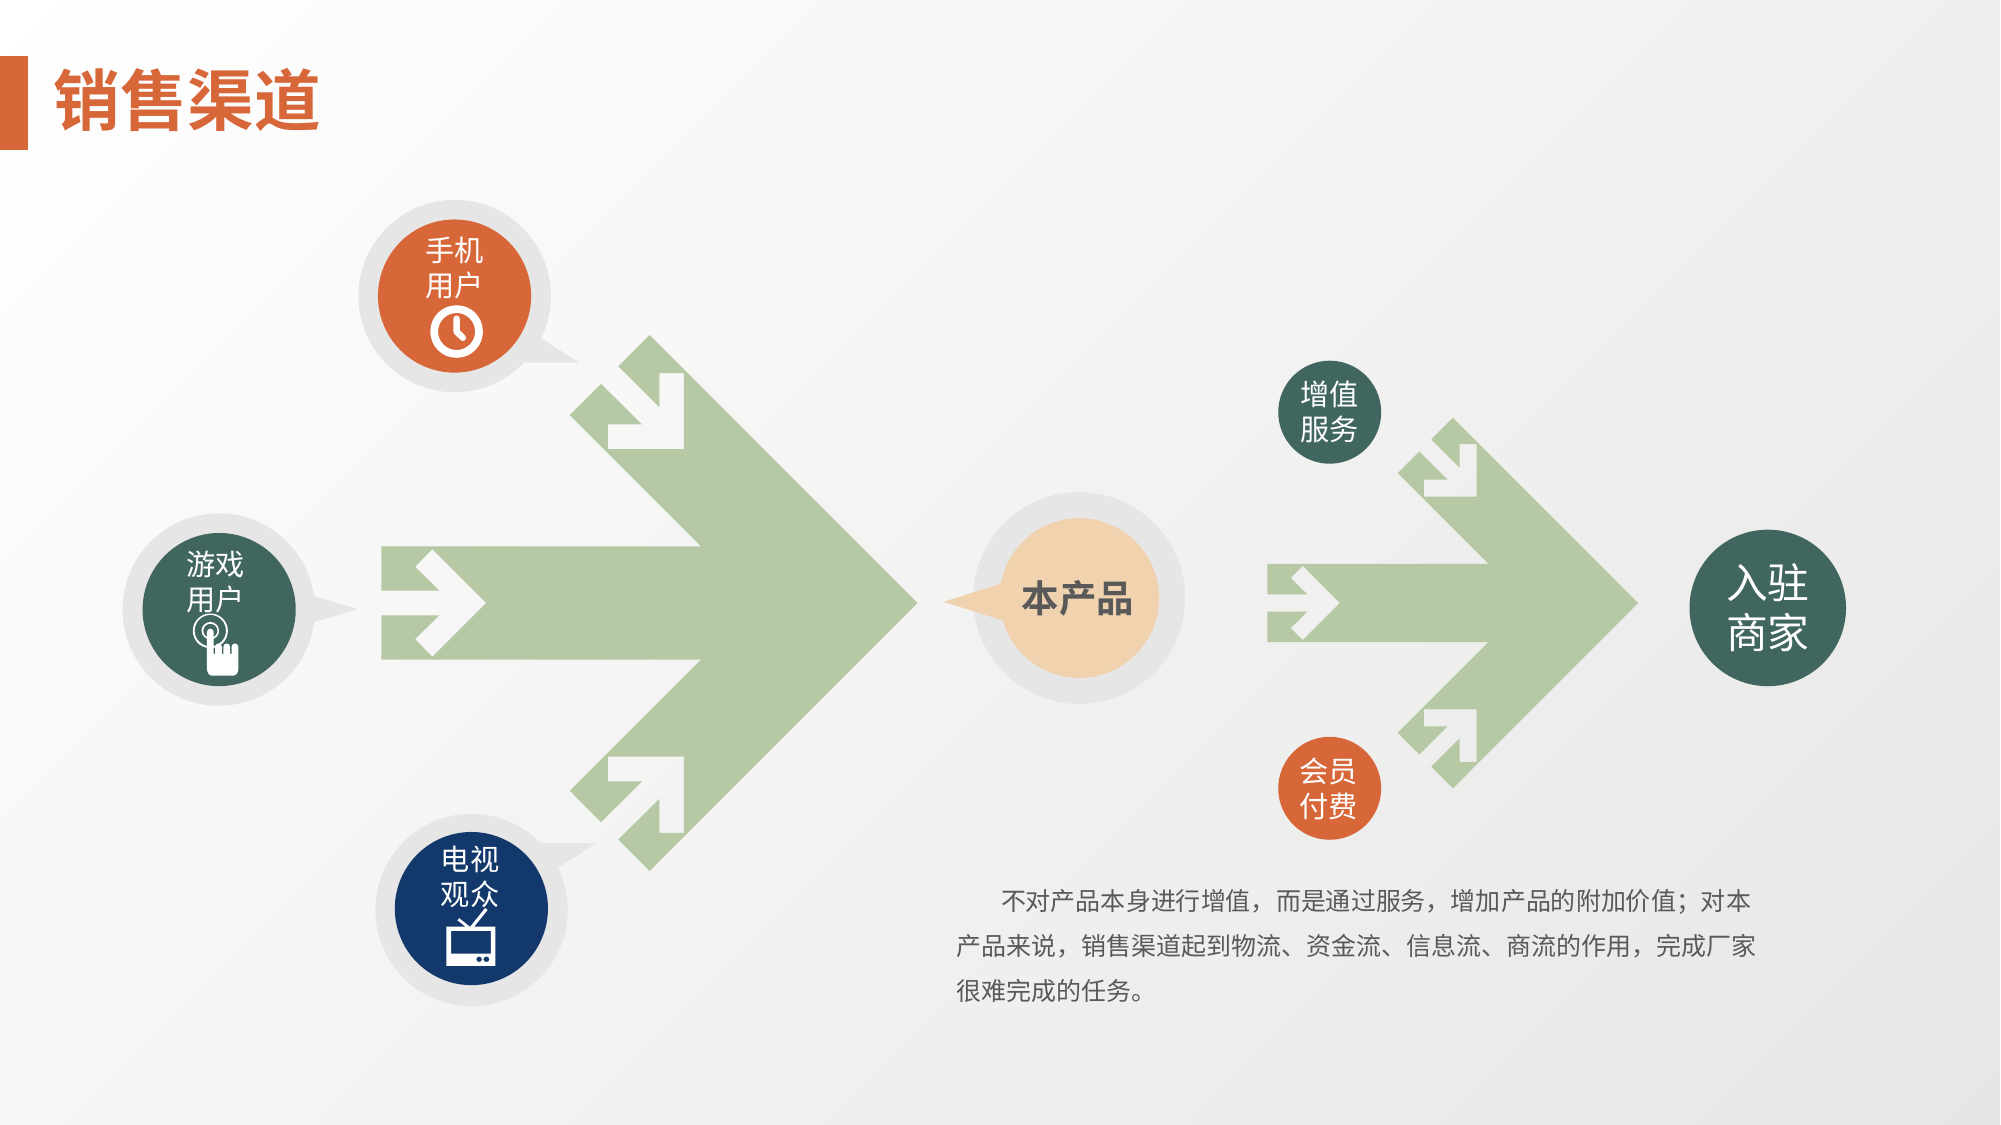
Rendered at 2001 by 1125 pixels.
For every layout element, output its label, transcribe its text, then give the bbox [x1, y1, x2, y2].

text_box 入驻 商家 [1705, 549, 1831, 665]
text_box [1301, 359, 1358, 368]
text_box [1688, 559, 1705, 657]
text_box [122, 199, 918, 1007]
text_box [1831, 560, 1848, 656]
text_box [0, 55, 29, 151]
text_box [943, 492, 1186, 704]
text_box 会员 付费 [1266, 746, 1391, 831]
text_box 销售渠道 [3, 51, 372, 147]
text_box [1299, 831, 1361, 841]
text_box [1267, 417, 1639, 789]
text_box [1714, 528, 1821, 549]
text_box [1712, 665, 1823, 688]
text_box [1297, 454, 1362, 465]
text_box [1298, 735, 1361, 746]
text_box 增值 服务 [1267, 368, 1392, 454]
text_box 不对产品本身进行增值，而是通过服务，增加产品的附加价值；对本产品来说，销售渠道起到物流、资金流、信息流、商流的作用，完成厂家很难完成的任务。 [941, 863, 1786, 1013]
